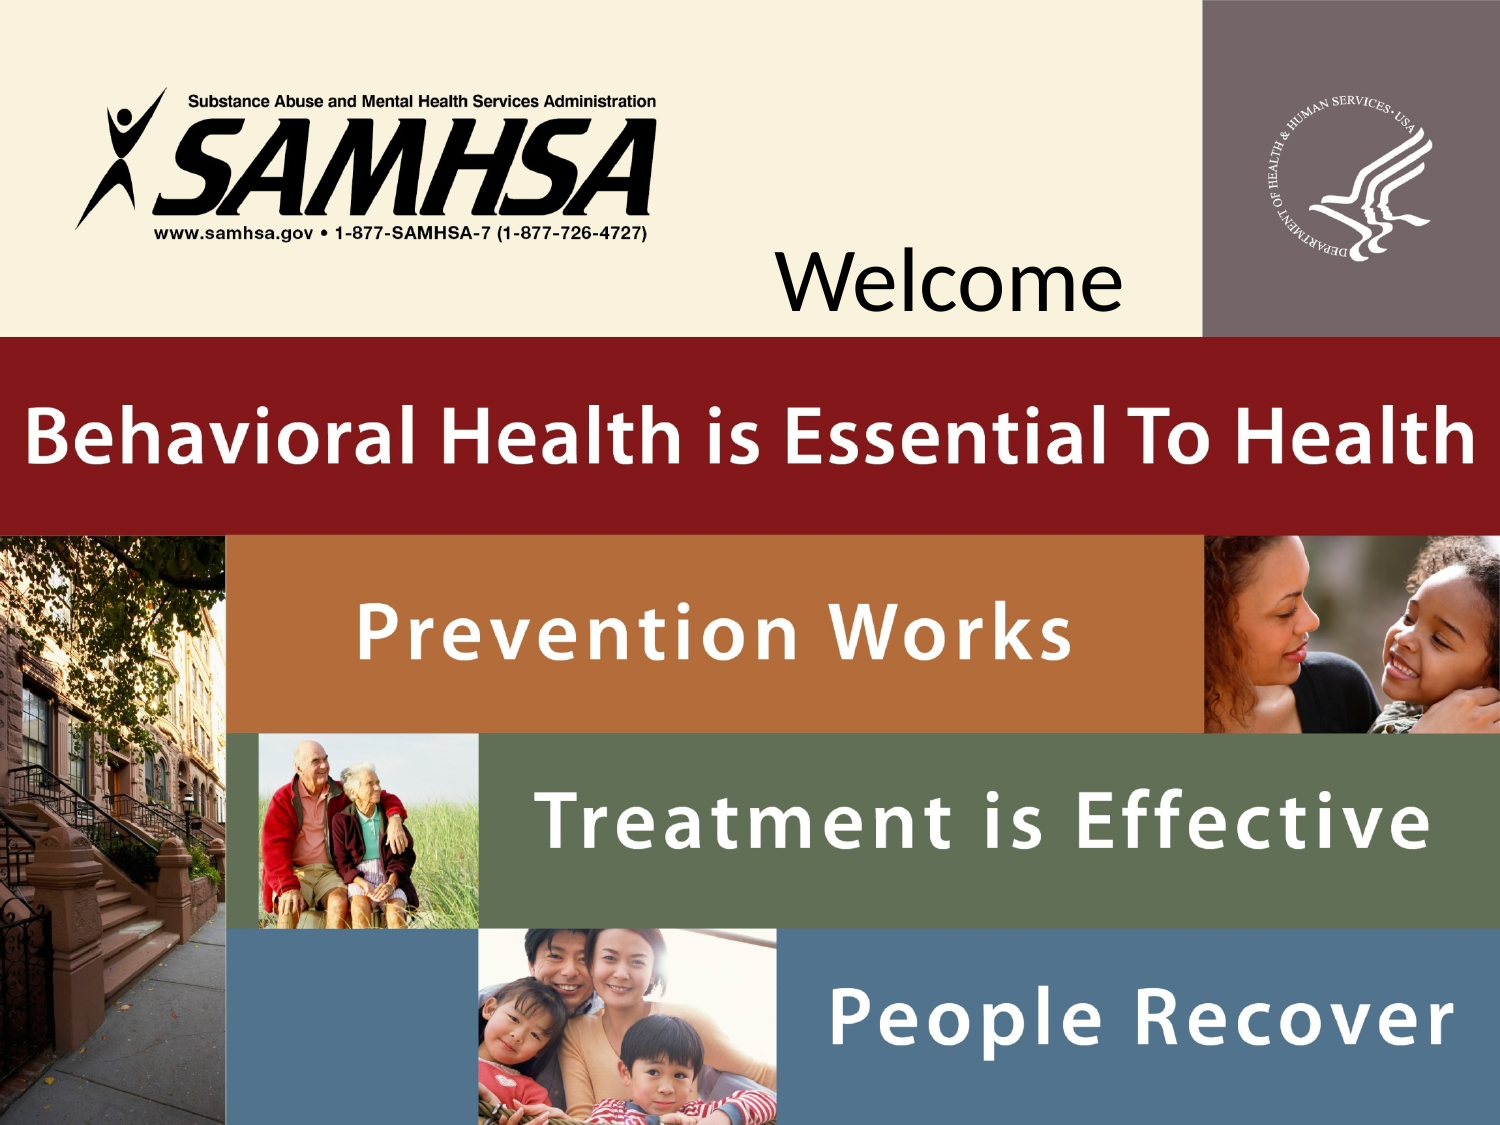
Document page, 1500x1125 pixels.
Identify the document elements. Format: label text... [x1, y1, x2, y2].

picture [0, 0, 1500, 1125]
title Welcome [712, 224, 1188, 326]
